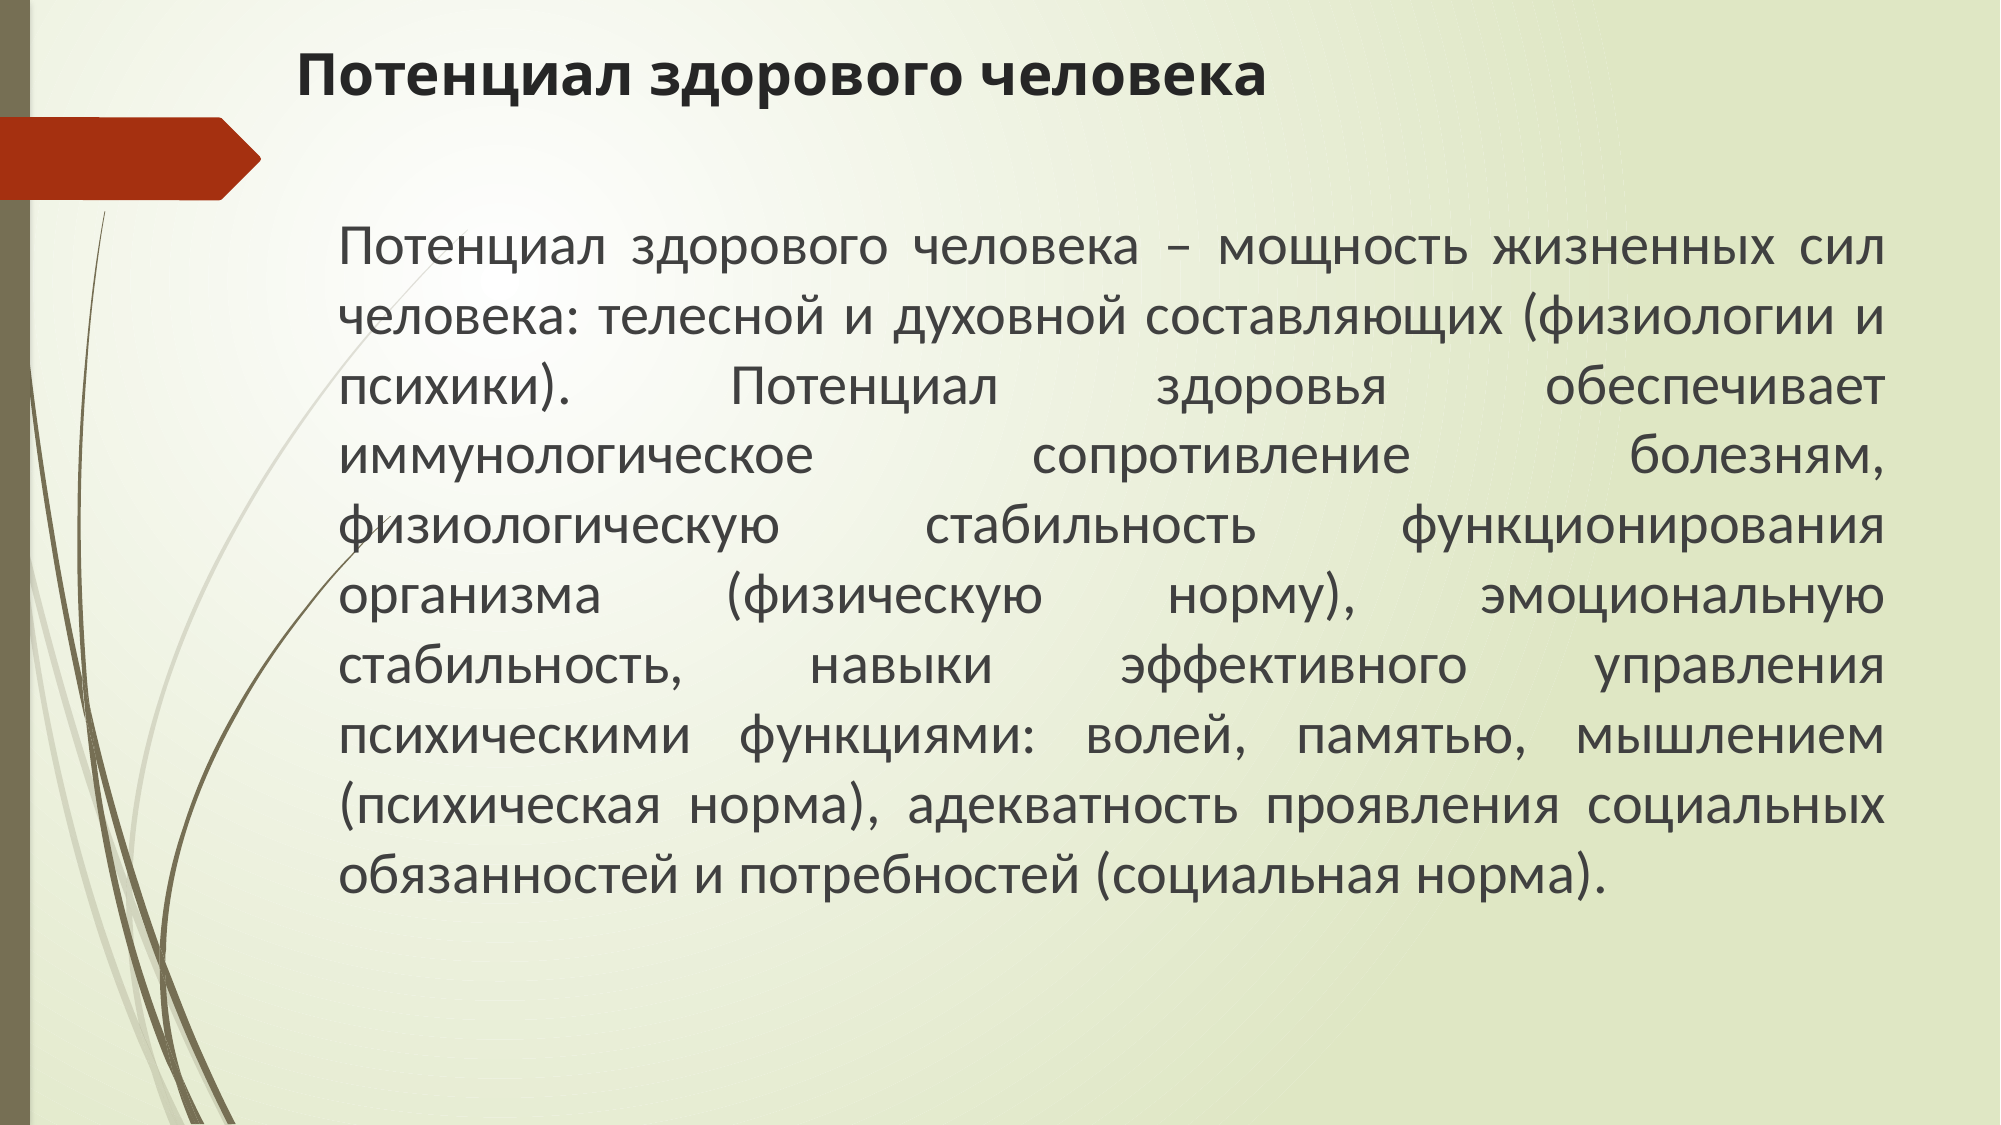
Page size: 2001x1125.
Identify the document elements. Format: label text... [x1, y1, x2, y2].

title Потенциал здорового человека [280, 29, 1903, 189]
list Потенциал здорового человека – мощность жизненных сил человека: телесной и духовной составляющих (физиологии и психики). Потенциал здоровья обеспечивает иммунологическое сопротивление болезням, физиологическую стабильность функционирования организма (физическую норму), эмоциональную стабильность, навыки эффективного управления психическими функциями: волей, памятью, мышлением (психическая норма), адекватность проявления социальных обязанностей и потребностей (социальная норма). [323, 198, 1902, 1093]
